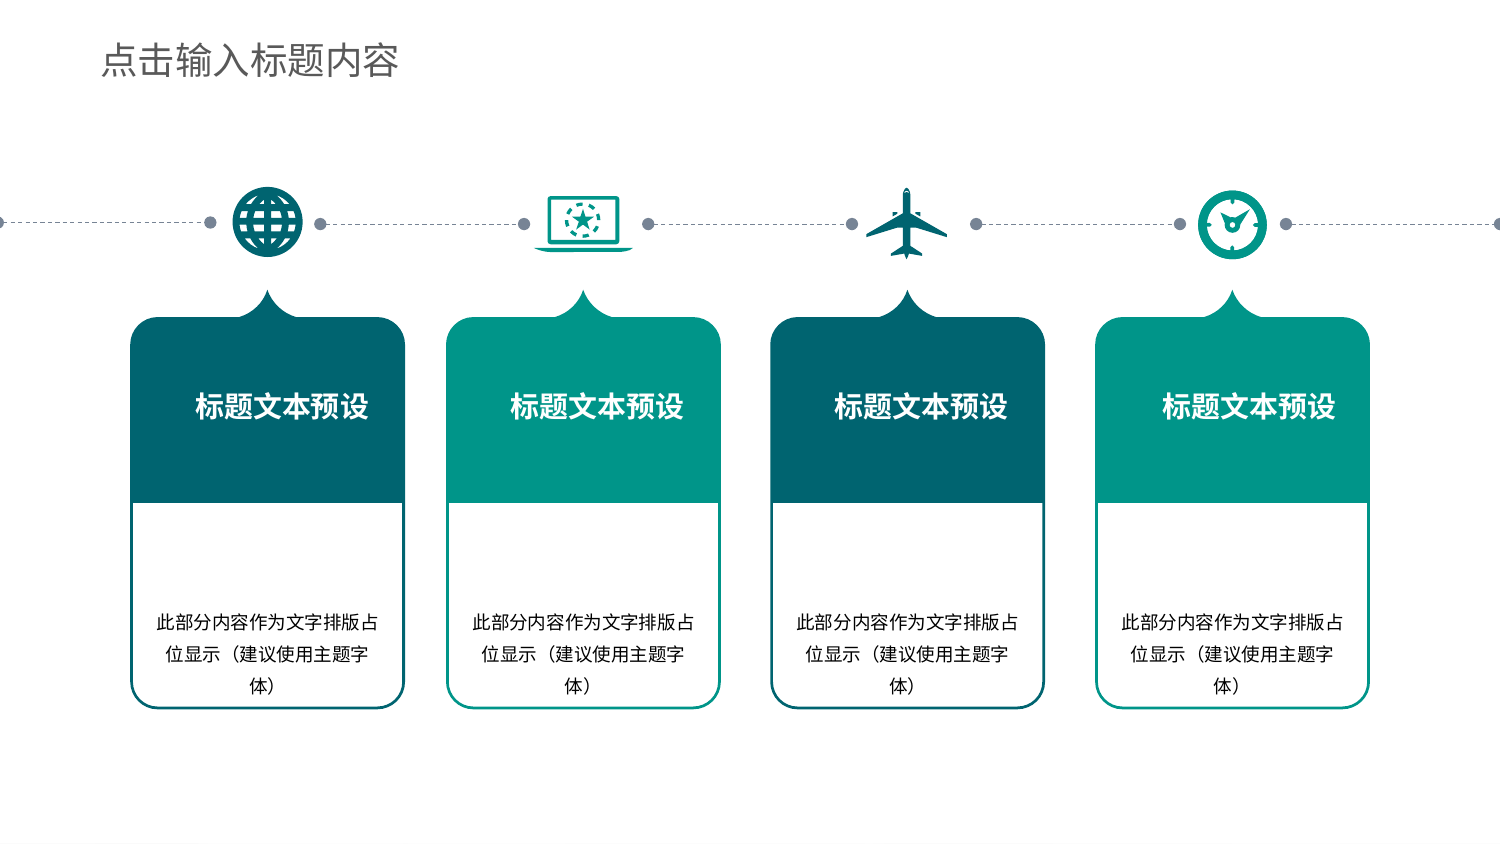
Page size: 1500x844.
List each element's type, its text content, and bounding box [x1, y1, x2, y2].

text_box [769, 289, 1046, 710]
text_box 点击输入标题内容 [100, 28, 450, 91]
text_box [1094, 289, 1371, 710]
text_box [0, 186, 1500, 260]
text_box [129, 289, 406, 710]
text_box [445, 289, 722, 710]
